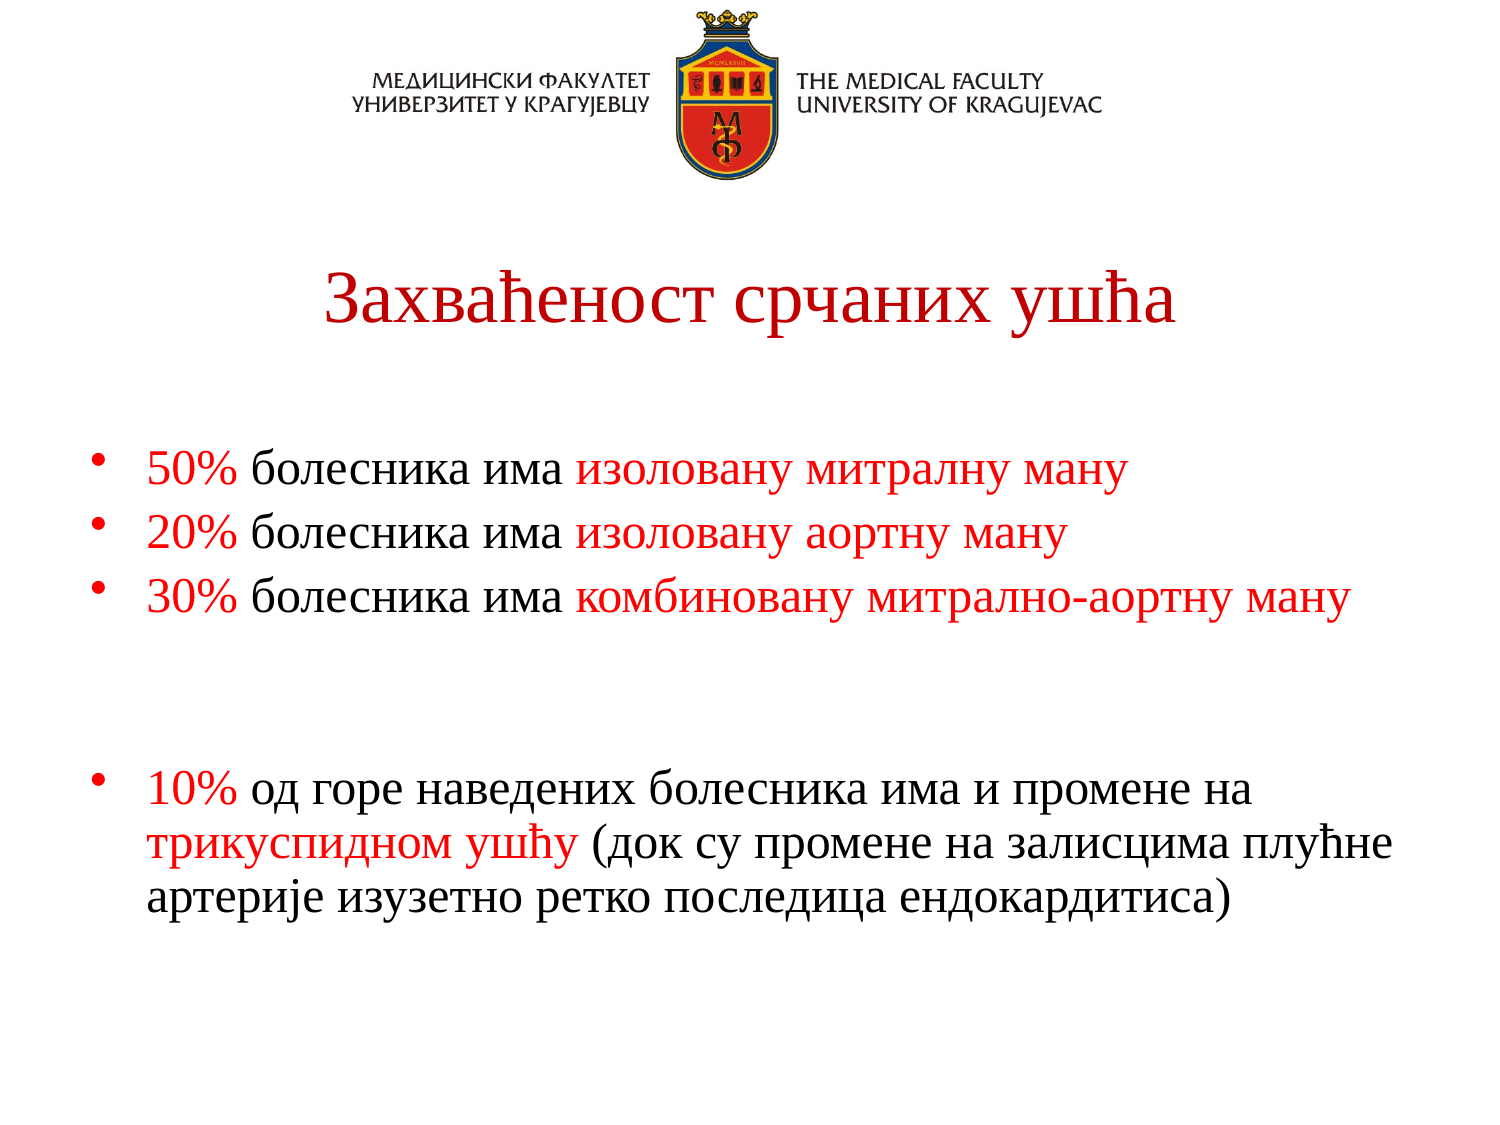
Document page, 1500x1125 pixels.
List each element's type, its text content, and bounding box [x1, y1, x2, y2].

list 50% болесника има изоловану митралну ману 20% болесника има изоловану аортну ману 30% болесника има комбиновану митрално-аортну ману 10% од горе наведених болесника има и промене на трикуспидном ушћу (док су промене на залисцима плућне артерије изузетно ретко последица ендокардитиса) [75, 433, 1442, 1032]
text_box Захваћеност срчаних ушћа [74, 222, 1425, 364]
picture [328, 0, 1125, 191]
